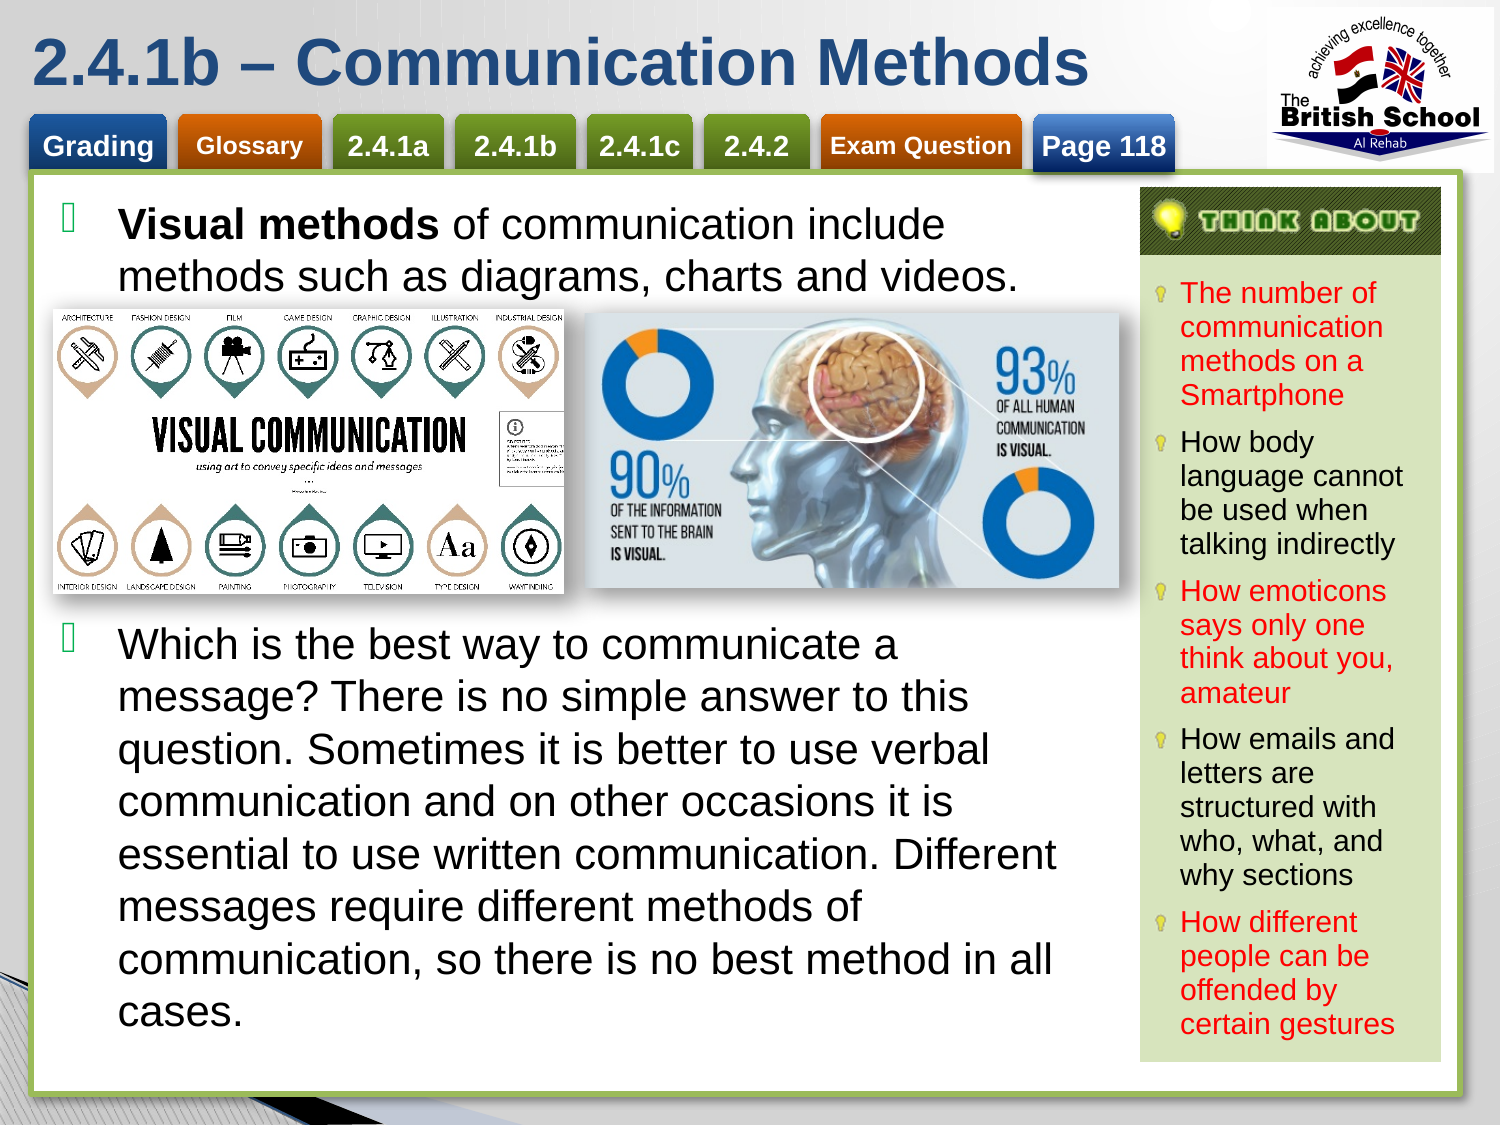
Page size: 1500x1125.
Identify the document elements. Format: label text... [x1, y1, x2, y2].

picture [584, 312, 1120, 589]
picture [1267, 7, 1495, 173]
table_header [1140, 187, 1441, 255]
picture [1151, 431, 1169, 453]
table_cell The number of communication methods on a Smartphone How body language cannot be used when talking indirectly How emoticons says only one think about you, amateur How emails and letters are structured with who, what, and why sections How different people can be offended by certain gestures [1140, 255, 1441, 1062]
picture [1151, 911, 1169, 933]
picture [52, 309, 565, 594]
picture [1151, 579, 1169, 602]
picture [1151, 728, 1169, 750]
text_box Page 118 [1033, 113, 1176, 173]
picture [281, 1114, 303, 1125]
picture [1151, 196, 1425, 245]
title 2.4.1b – Communication Methods [17, 7, 1270, 110]
text_box Visual methods of communication include methods such as diagrams, charts and videos. Which is the best way to communicate a message? There is no simple answer to this question. Sometimes it is better to use verbal communication and on other occasions it is essential to use written communication. Different messages require different methods of communication, so there is no best method in all cases. [46, 188, 1123, 308]
text_box Visual methods of communication include methods such as diagrams, charts and videos. Which is the best way to communicate a message? There is no simple answer to this question. Sometimes it is better to use verbal communication and on other occasions it is essential to use written communication. Different messages require different methods of communication, so there is no best method in all cases. [46, 609, 1123, 1044]
picture [1151, 282, 1169, 304]
